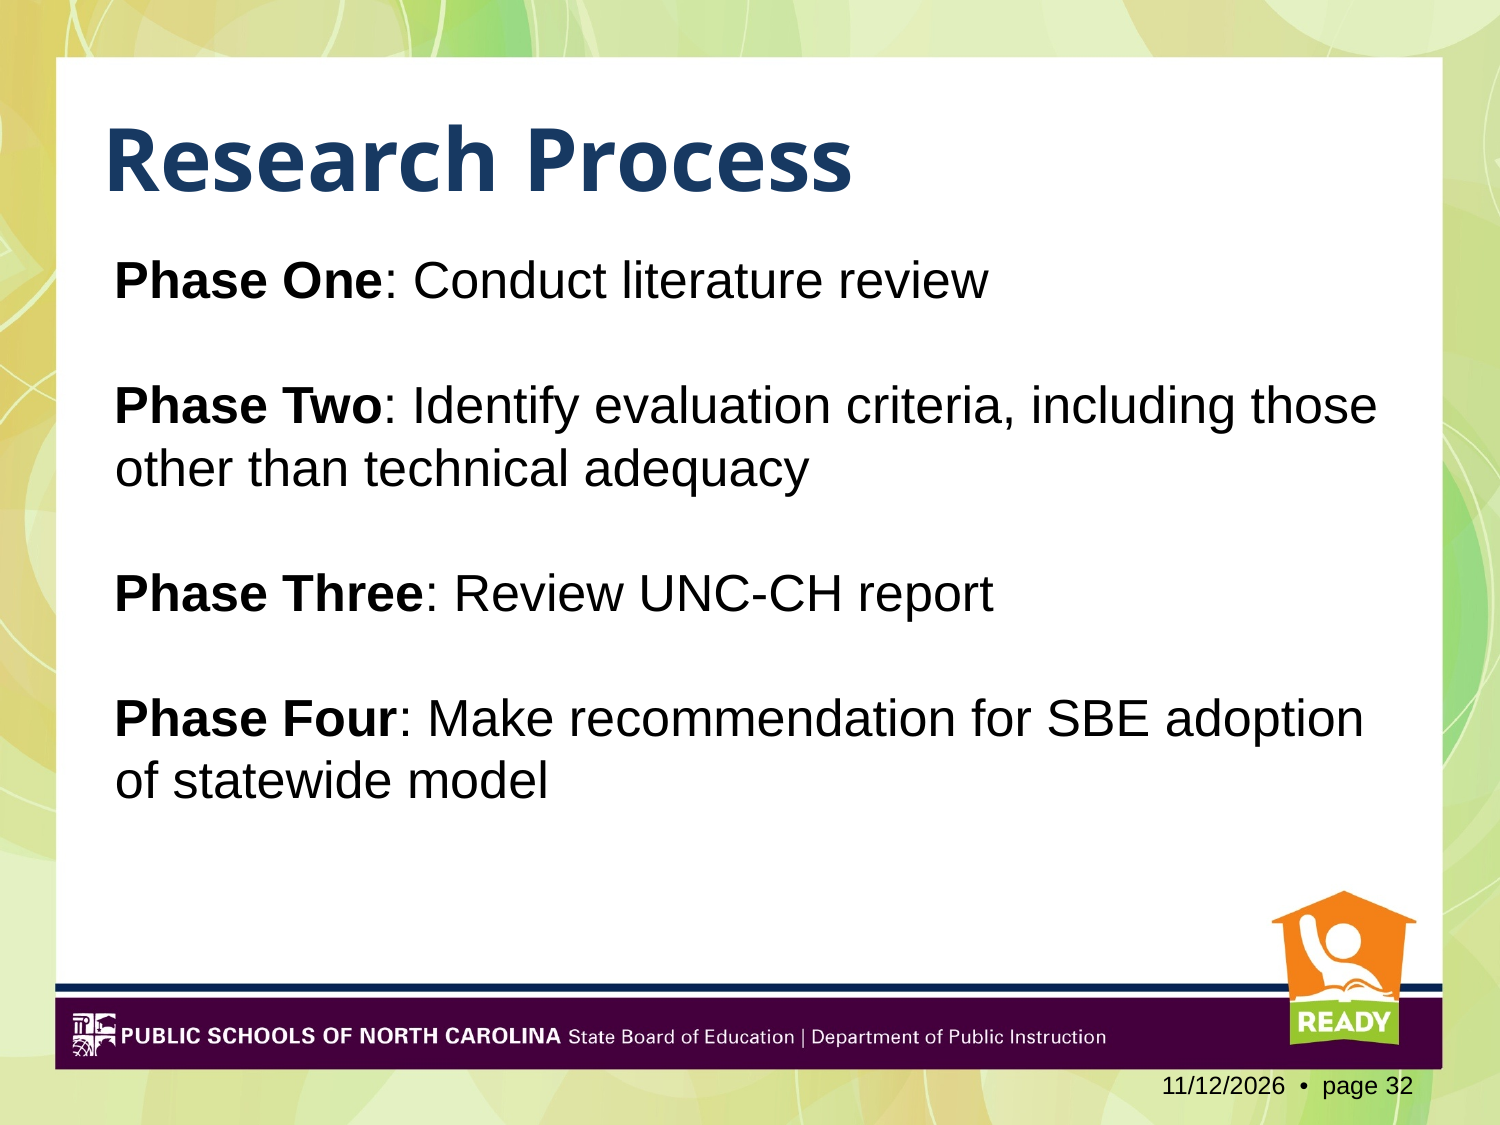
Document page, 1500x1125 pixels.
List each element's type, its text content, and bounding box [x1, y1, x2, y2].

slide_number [1147, 1062, 1460, 1122]
title Research Process [87, 87, 1413, 225]
text_box Phase One: Conduct literature review Phase Two: Identify evaluation criteria, including those other than technical adequacy Phase Three: Review UNC-CH report Phase Four: Make recommendation for SBE adoption of statewide model [99, 239, 1425, 977]
picture [0, 0, 1500, 1125]
